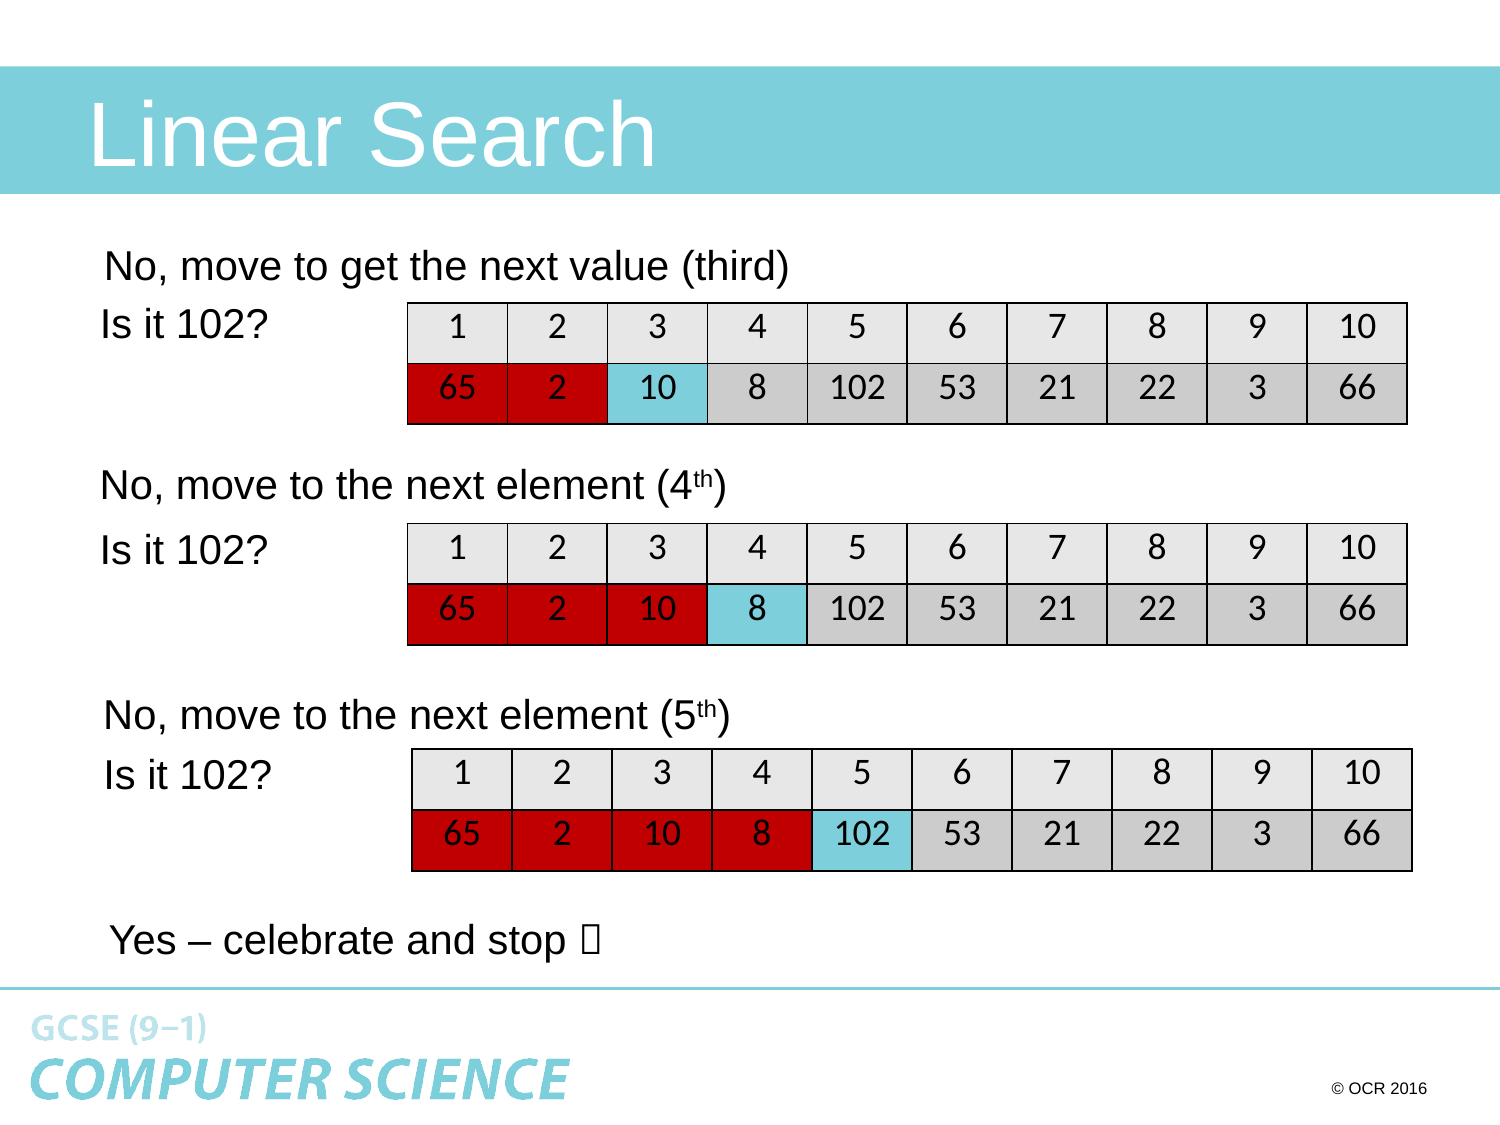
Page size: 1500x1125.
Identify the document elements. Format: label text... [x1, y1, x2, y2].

text_box Is it 102? [84, 289, 357, 355]
table_header 9 [1213, 750, 1311, 809]
table_header 6 [908, 524, 1006, 583]
table_cell 2 [513, 811, 611, 870]
table_header 8 [1108, 524, 1206, 583]
table_header 4 [708, 304, 807, 363]
table_cell 22 [1113, 811, 1211, 870]
table_cell 65 [413, 811, 511, 870]
text_box No, move to get the next value (third) [89, 231, 806, 297]
text_box Is it 102? [84, 515, 290, 580]
table_cell 8 [713, 811, 811, 870]
table_cell 102 [813, 811, 911, 870]
table_header 7 [1008, 524, 1106, 583]
table_header 5 [813, 750, 911, 809]
table_cell 10 [608, 364, 707, 423]
table_header 1 [447, 750, 511, 809]
table_header 2 [513, 750, 611, 809]
table_cell 21 [1008, 364, 1106, 423]
table_cell 3 [1208, 364, 1306, 423]
table_header 7 [1008, 304, 1106, 363]
text_box No, move to the next element (5th) [88, 680, 839, 746]
table_cell 66 [1313, 811, 1411, 870]
table_cell 102 [808, 364, 906, 423]
table_cell 2 [508, 364, 607, 423]
text_box Is it 102? [88, 740, 447, 851]
text_box Yes – celebrate and stop  [93, 905, 619, 970]
table_cell 102 [835, 585, 906, 644]
table_header 2 [508, 304, 607, 363]
table_header 8 [1113, 750, 1211, 809]
table_header 1 [408, 304, 507, 363]
table_cell 21 [1008, 585, 1106, 644]
picture [0, 987, 1500, 1124]
table_cell 3 [1208, 585, 1306, 644]
table_cell 66 [1308, 585, 1406, 644]
table_header 4 [713, 750, 811, 809]
table_header 3 [613, 750, 711, 809]
table_header 6 [913, 750, 1011, 809]
table_header 7 [1013, 750, 1111, 809]
table_cell 8 [708, 364, 807, 423]
table_cell 10 [613, 811, 711, 870]
table_cell 53 [908, 585, 1006, 644]
table_header 8 [1108, 304, 1206, 363]
table_header 9 [1208, 304, 1306, 363]
table_cell 22 [1108, 585, 1206, 644]
table_header 5 [835, 524, 906, 583]
table_cell 66 [1308, 364, 1406, 423]
title Linear Search [0, 66, 1500, 194]
table_header 3 [608, 304, 707, 363]
table_cell 53 [913, 811, 1011, 870]
text_box No, move to the next element (4th) [84, 450, 835, 651]
table_header 10 [1313, 750, 1411, 809]
table_header 9 [1208, 524, 1306, 583]
table_header 5 [808, 304, 906, 363]
table_header 10 [1308, 524, 1406, 583]
table_header 10 [1308, 304, 1406, 363]
table_cell 53 [908, 364, 1006, 423]
table_cell 21 [1013, 811, 1111, 870]
table_header 6 [908, 304, 1006, 363]
table_cell 3 [1213, 811, 1311, 870]
table_cell 65 [408, 364, 507, 423]
table_cell 22 [1108, 364, 1206, 423]
